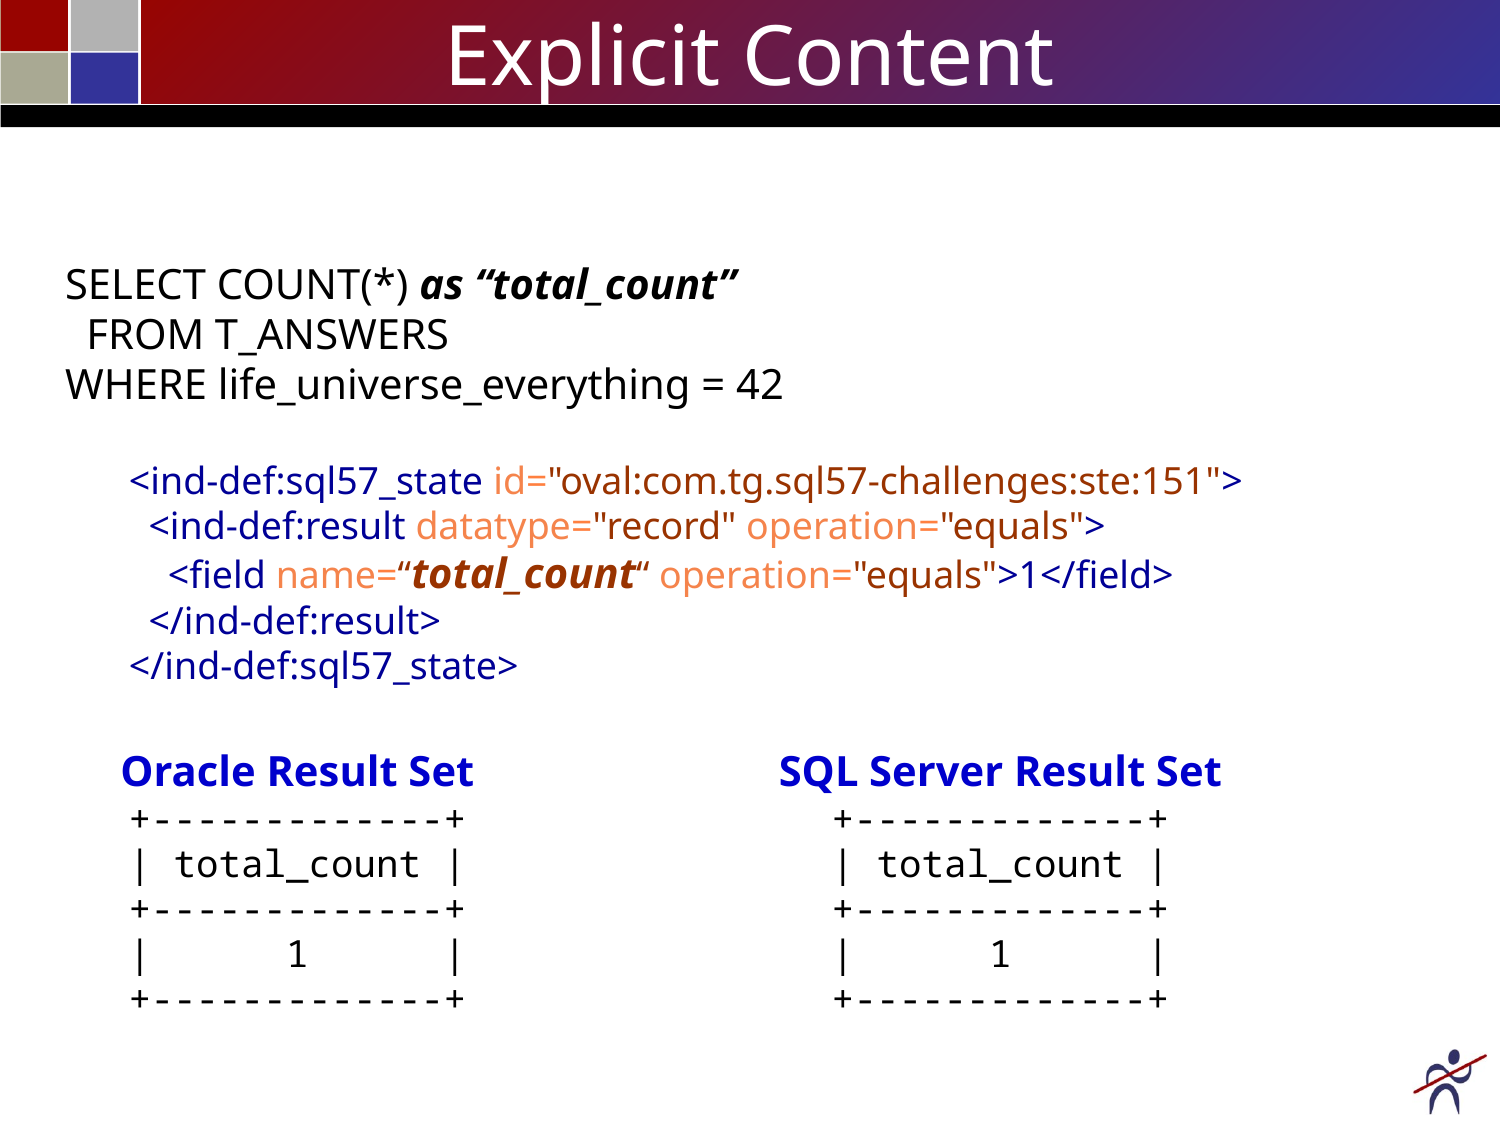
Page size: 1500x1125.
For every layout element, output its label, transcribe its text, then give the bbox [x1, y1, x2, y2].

text_box SQL Server Result Set +-------------+ | total_count | +-------------+ | 1 | +-------------+ [763, 737, 1238, 1028]
title Explicit Content [146, 0, 1354, 104]
text_box Oracle Result Set +-------------+ | total_count | +-------------+ | 1 | +-------------+ [105, 737, 490, 1028]
picture [1412, 1049, 1488, 1115]
text_box SELECT COUNT(*) as “total_count” FROM T_ANSWERS WHERE life_universe_everything = 42 [50, 249, 1438, 415]
text_box <ind-def:sql57_state id="oval:com.tg.sql57-challenges:ste:151"> <ind-def:result datatype="record" operation="equals"> <field name=“total_count“ operation="equals">1</field> </ind-def:result> </ind-def:sql57_state> [75, 449, 1321, 695]
